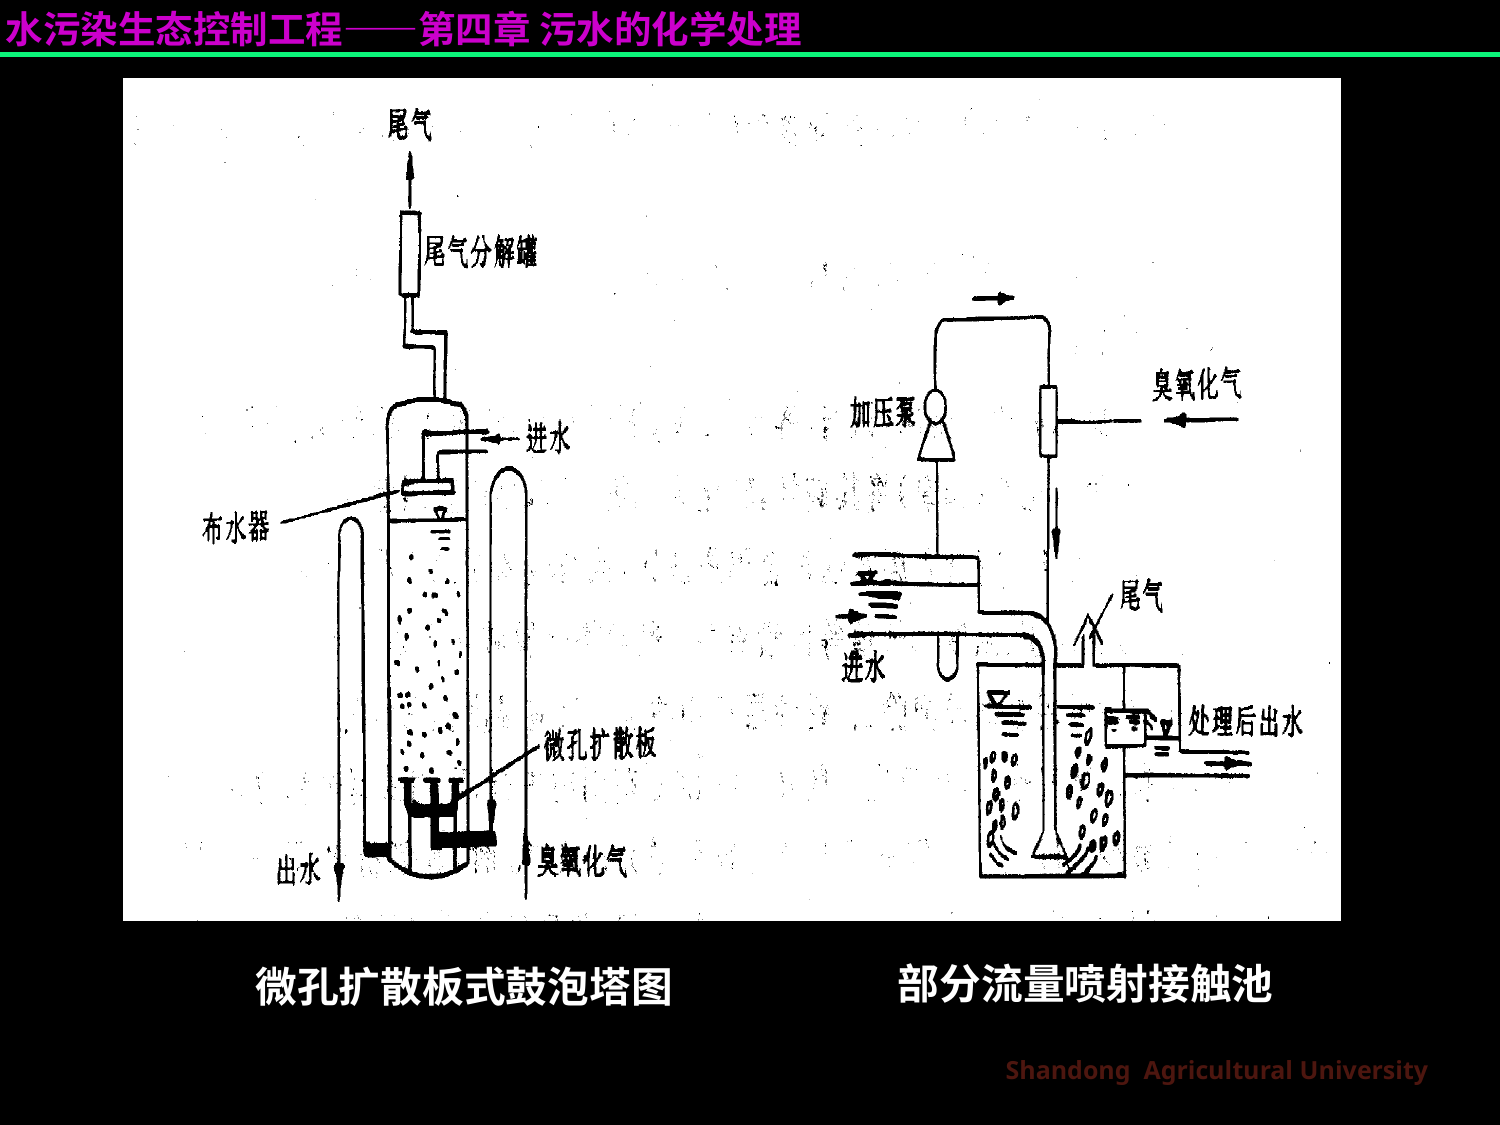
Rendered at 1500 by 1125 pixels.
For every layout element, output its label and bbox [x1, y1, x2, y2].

text_box [123, 77, 1341, 1059]
